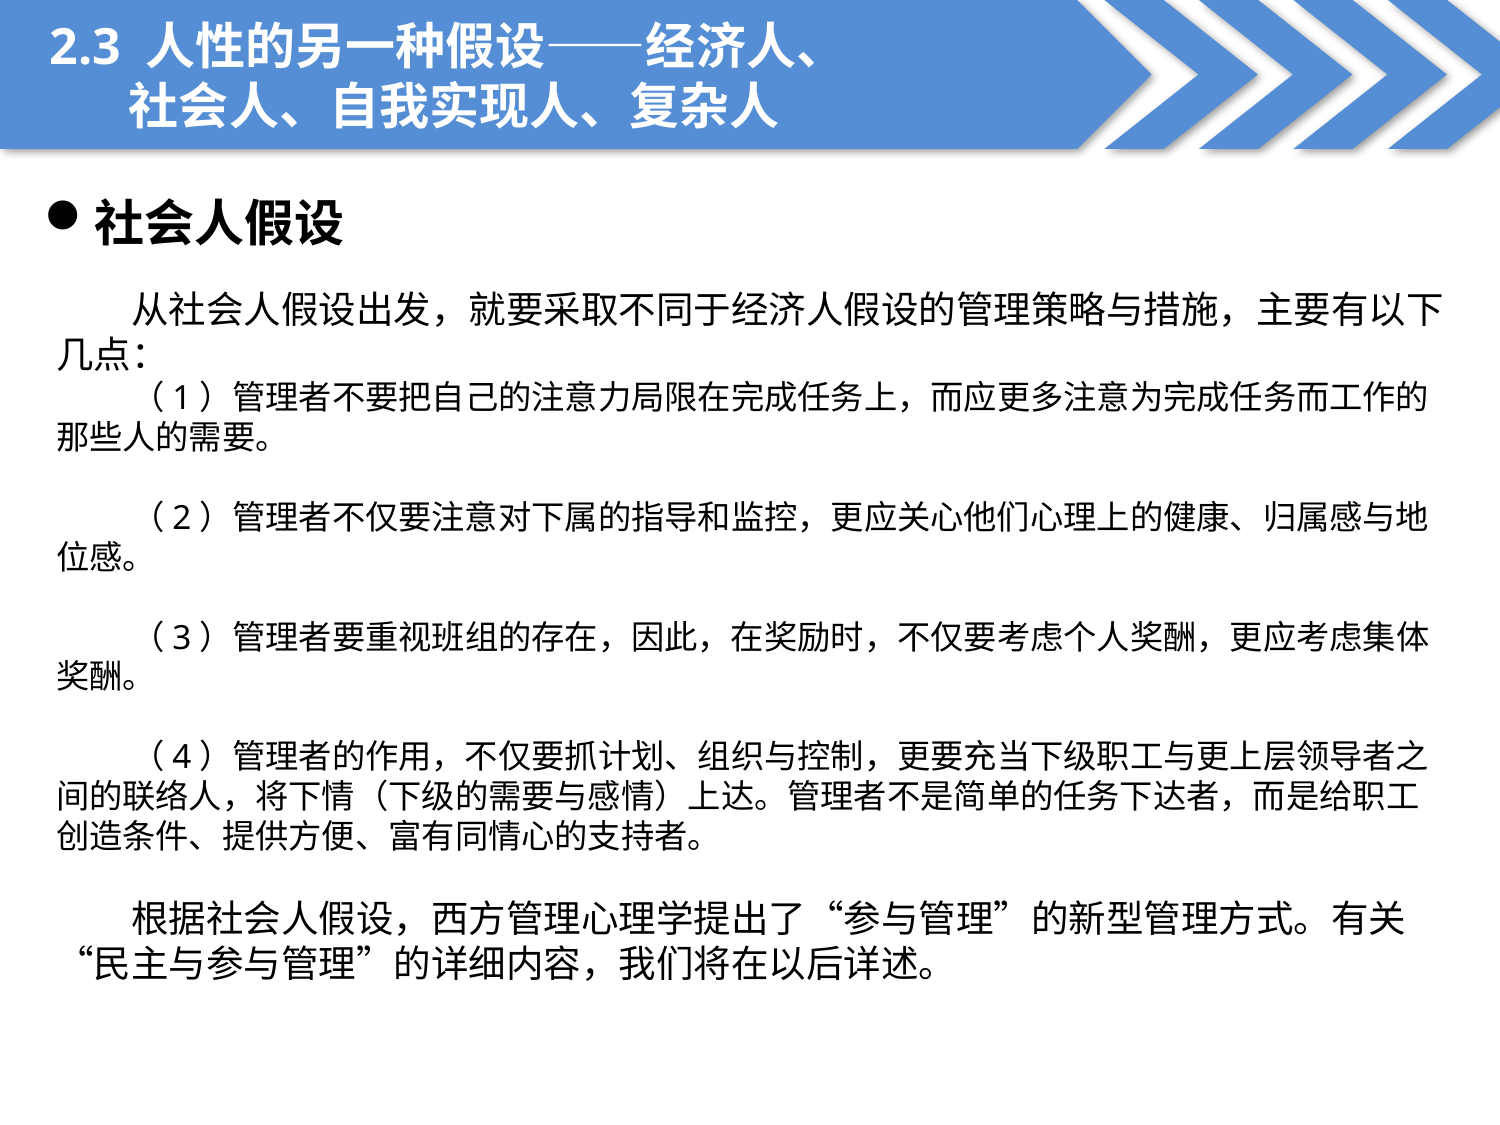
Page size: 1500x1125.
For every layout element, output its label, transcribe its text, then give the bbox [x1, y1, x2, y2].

text_box 社会人假设 [29, 184, 396, 260]
text_box 从社会人假设出发，就要采取不同于经济人假设的管理策略与措施，主要有以下几点： （1）管理者不要把自己的注意力局限在完成任务上，而应更多注意为完成任务而工作的那些人的需要。 （2）管理者不仅要注意对下属的指导和监控，更应关心他们心理上的健康、归属感与地位感。 （3）管理者要重视班组的存在，因此，在奖励时，不仅要考虑个人奖酬，更应考虑集体奖酬。 （4）管理者的作用，不仅要抓计划、组织与控制，更要充当下级职工与更上层领导者之间的联络人，将下情（下级的需要与感情）上达。管理者不是简单的任务下达者，而是给职工创造条件、提供方便、富有同情心的支持者。 根据社会人假设，西方管理心理学提出了“参与管理”的新型管理方式。有关“民主与参与管理”的详细内容，我们将在以后详述。 [41, 278, 1459, 993]
text_box 2.3 人性的另一种假设——经济人、 社会人、自我实现人、复杂人 [34, 7, 861, 142]
